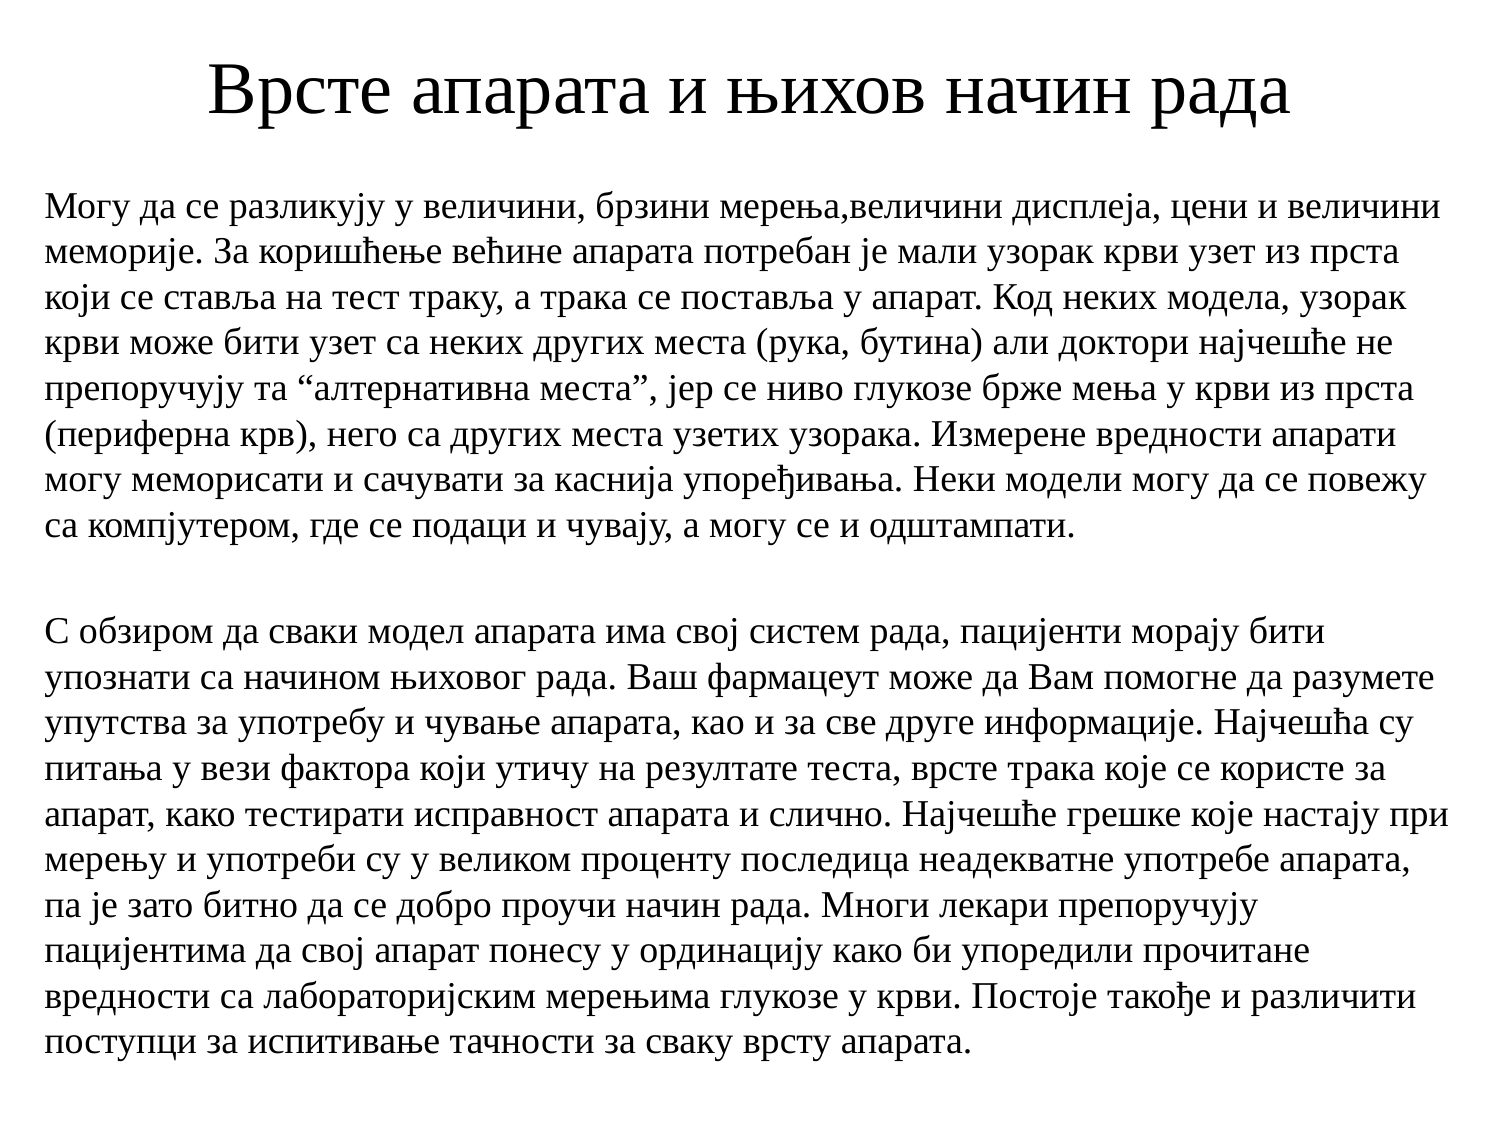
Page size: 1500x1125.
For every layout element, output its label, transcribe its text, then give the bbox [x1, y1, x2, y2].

subtitle Могу да се разликују у величини, брзини мерења,величини дисплеја, цени и величини меморије. За коришћење већине апарата потребан је мали узорак крви узет из прста који се ставља на тест траку, а трака се поставља у апарат. Код неких модела, узорак крви може бити узет са неких других места (рука, бутина) али доктори најчешће не препоручују та “алтернативна места”, јер се ниво глукозе брже мења у крви из прста (периферна крв), него са других места узетих узорака. Измерене вредности апарати могу меморисати и сачувати за каснија упоређивања. Неки модели могу да се повежу са компјутером, где се подаци и чувају, а могу се и одштампати. С обзиром да сваки модел апарата има свој систем рада, пацијенти морају бити упознати са начином њиховог рада. Ваш фармацеут може да Вам помогне да разумете упутства за употребу и чување апарата, као и за све друге информације. Најчешћа су питања у вези фактора који утичу на резултате теста, врсте трака које се користе за апарат, како тестирати исправност апарата и слично. Најчешће грешке које настају при мерењу и употреби су у великом проценту последица неадекватне употребе апарата, па је зато битно да се добро проучи начин рада. Многи лекари препоручују пацијентима да свој апарат понесу у ординацију како би упоредили прочитане вредности са лабораторијским мерењима глукозе у крви. Постоје такође и различити поступци за испитивање тачности за сваку врсту апарата. [29, 172, 1471, 1094]
title Врсте апарата и њихов начин рада [112, 30, 1388, 138]
